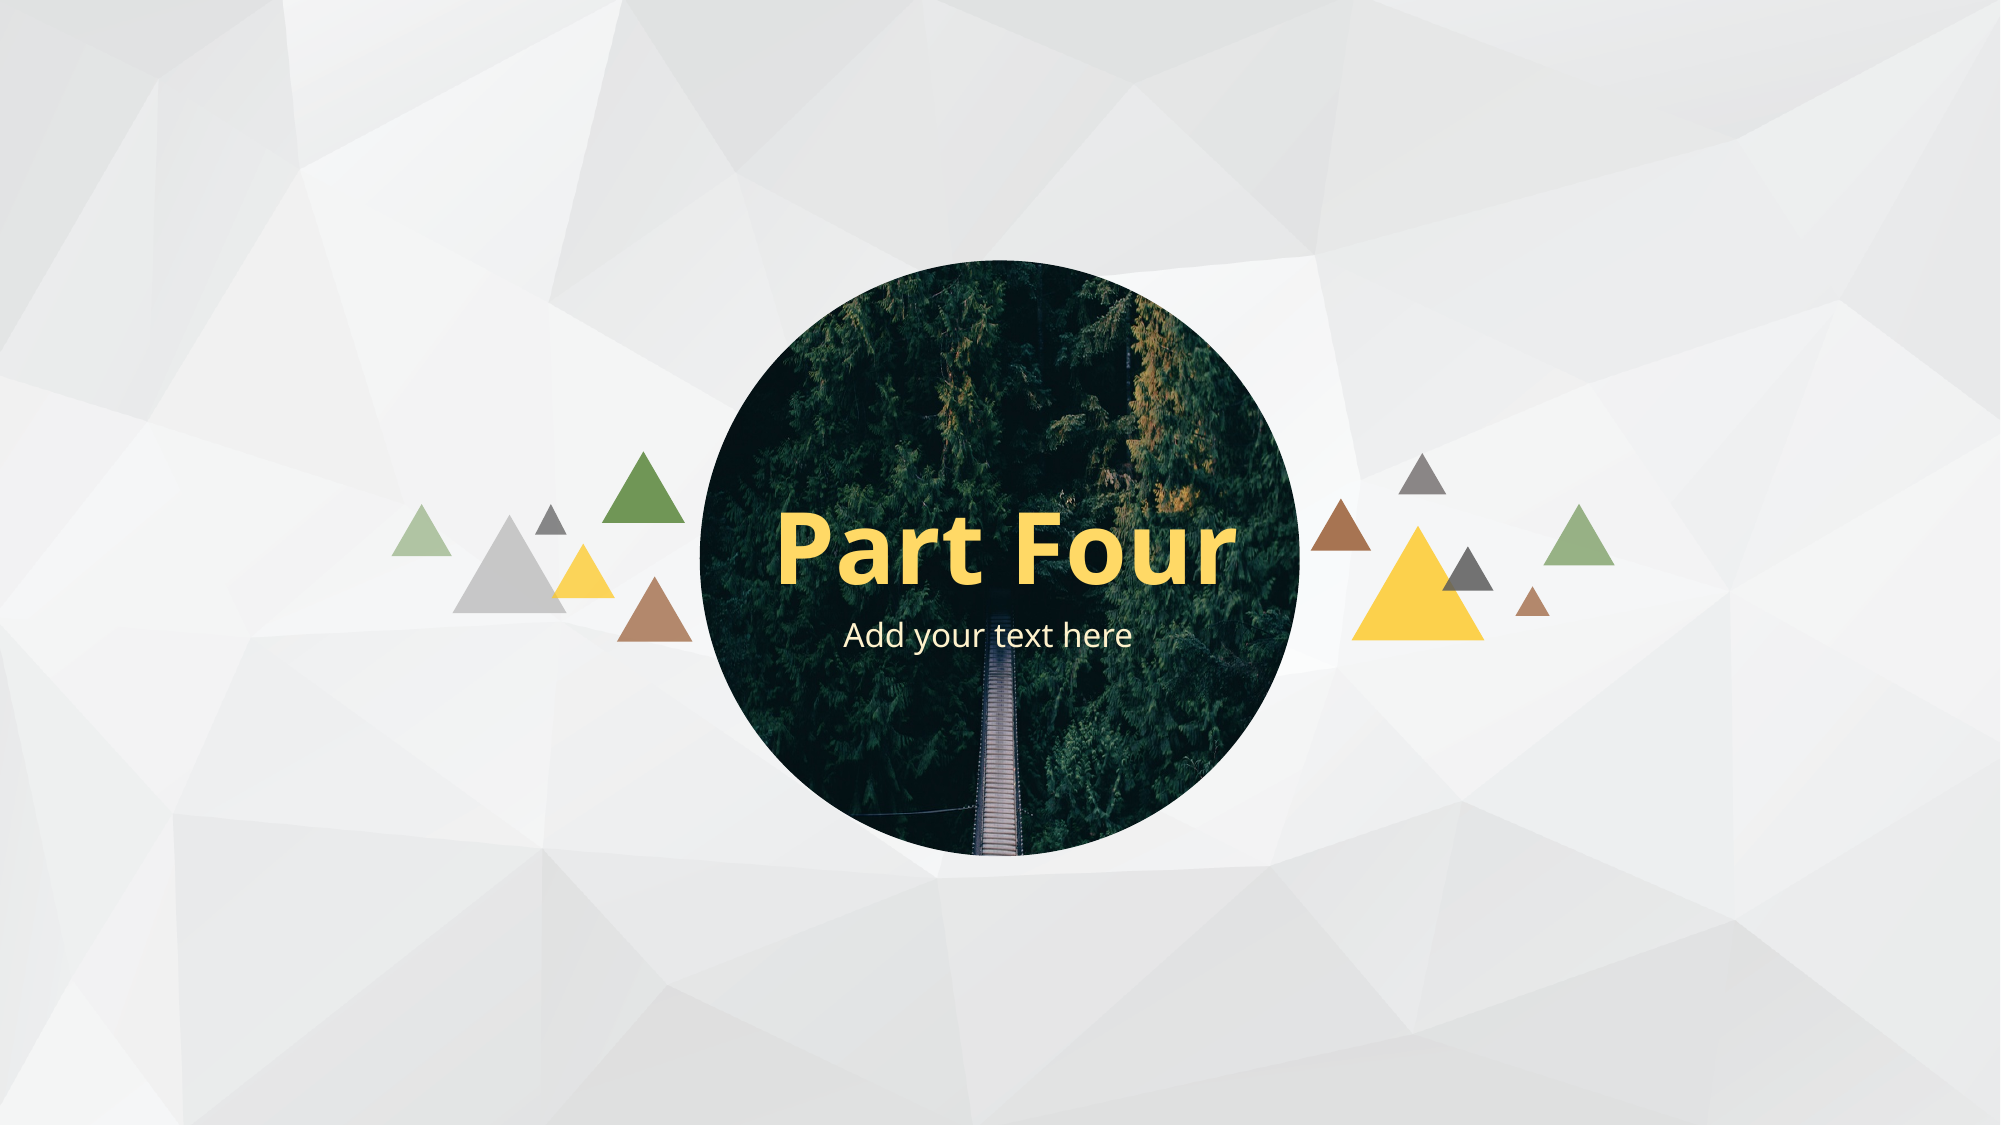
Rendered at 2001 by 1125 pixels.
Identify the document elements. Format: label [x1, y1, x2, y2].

text_box [600, 449, 687, 525]
text_box [533, 501, 569, 536]
text_box [1541, 501, 1617, 567]
text_box [1321, 496, 1373, 552]
text_box [549, 541, 617, 600]
text_box [1396, 450, 1449, 496]
text_box [389, 501, 454, 558]
text_box [615, 574, 695, 643]
text_box [757, 476, 1321, 662]
text_box [1349, 523, 1487, 642]
text_box [1440, 544, 1496, 592]
text_box [450, 512, 569, 615]
text_box [1513, 584, 1552, 617]
picture [0, 0, 2001, 1125]
